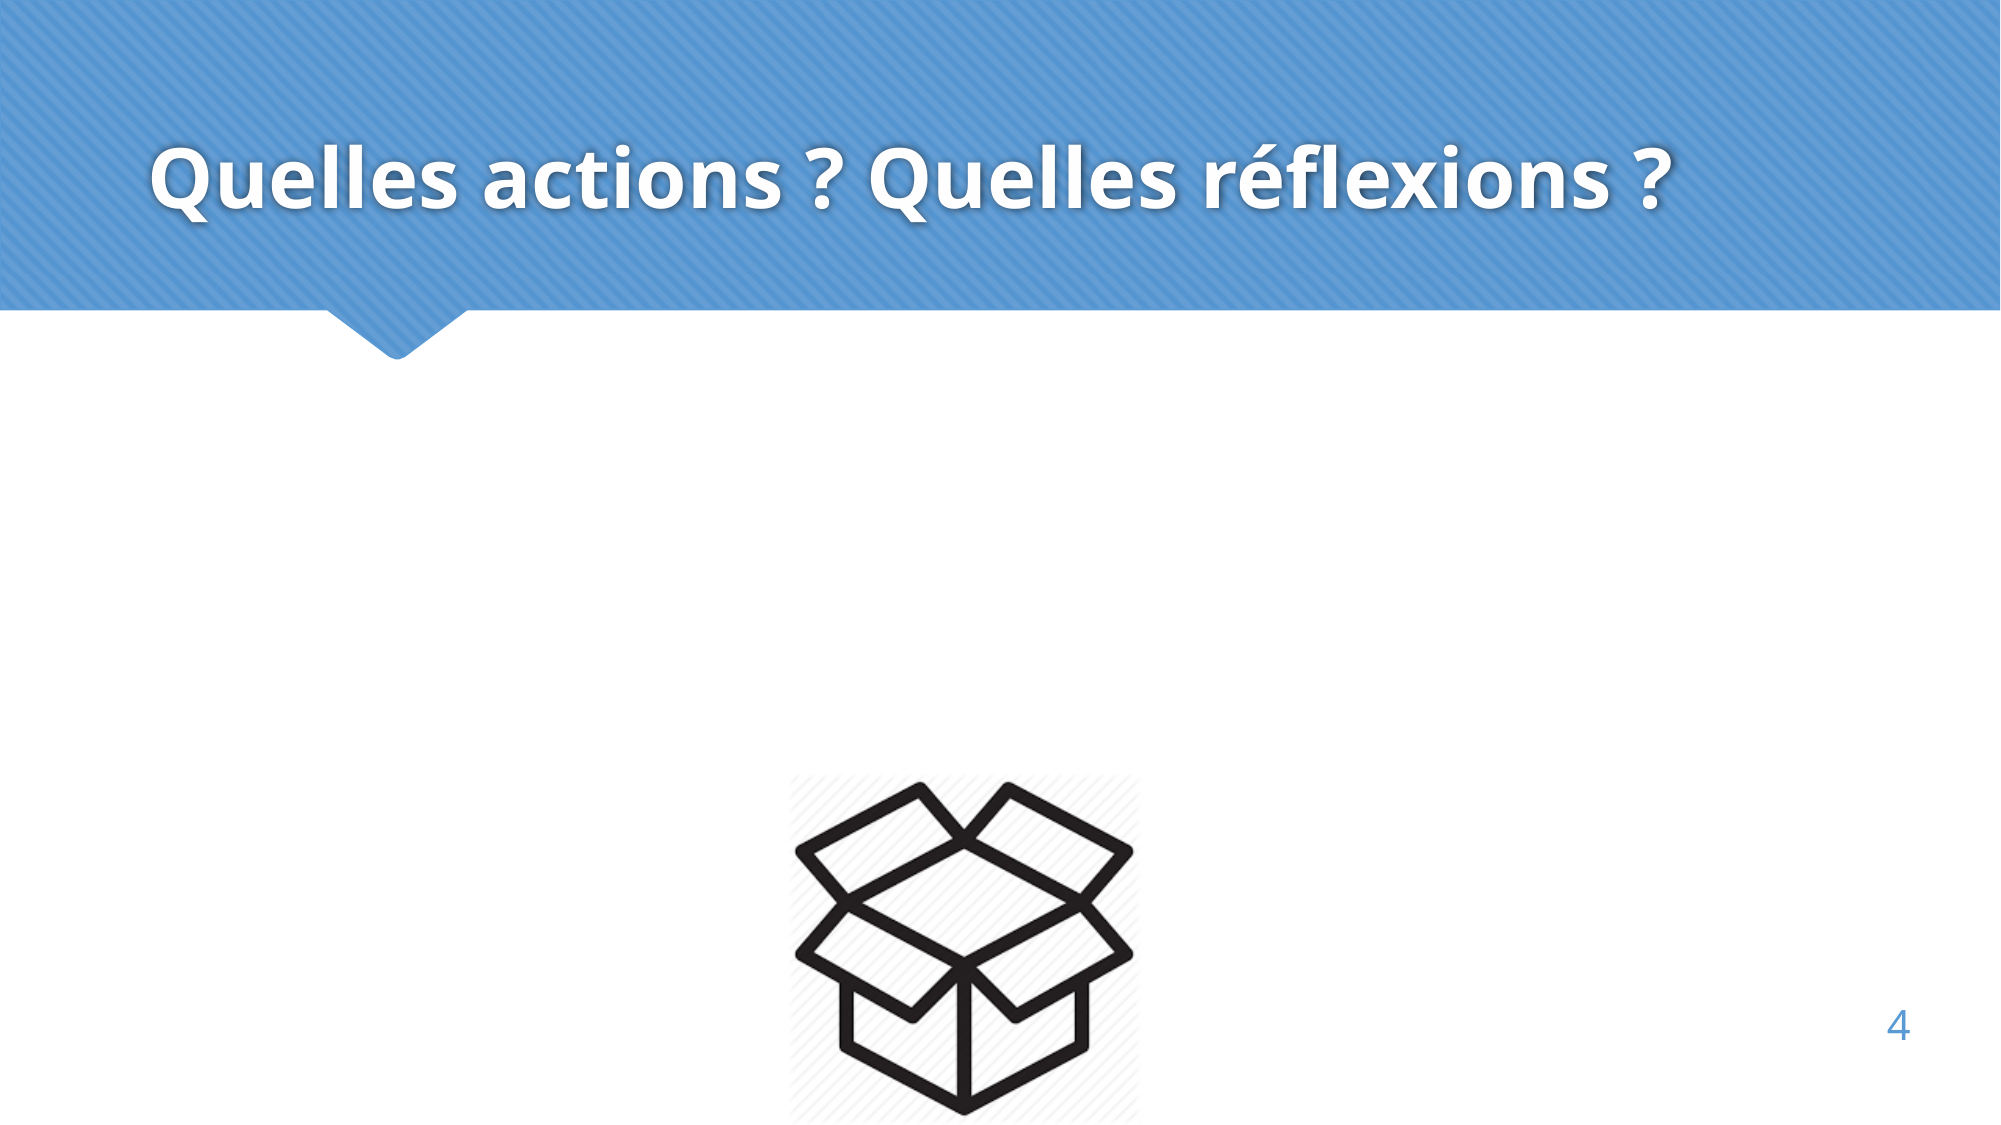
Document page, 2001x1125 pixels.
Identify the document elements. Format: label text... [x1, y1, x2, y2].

picture [788, 773, 1141, 1125]
slide_number 4 [1751, 970, 1926, 1051]
title Quelles actions ? Quelles réflexions ? [132, 73, 1868, 233]
